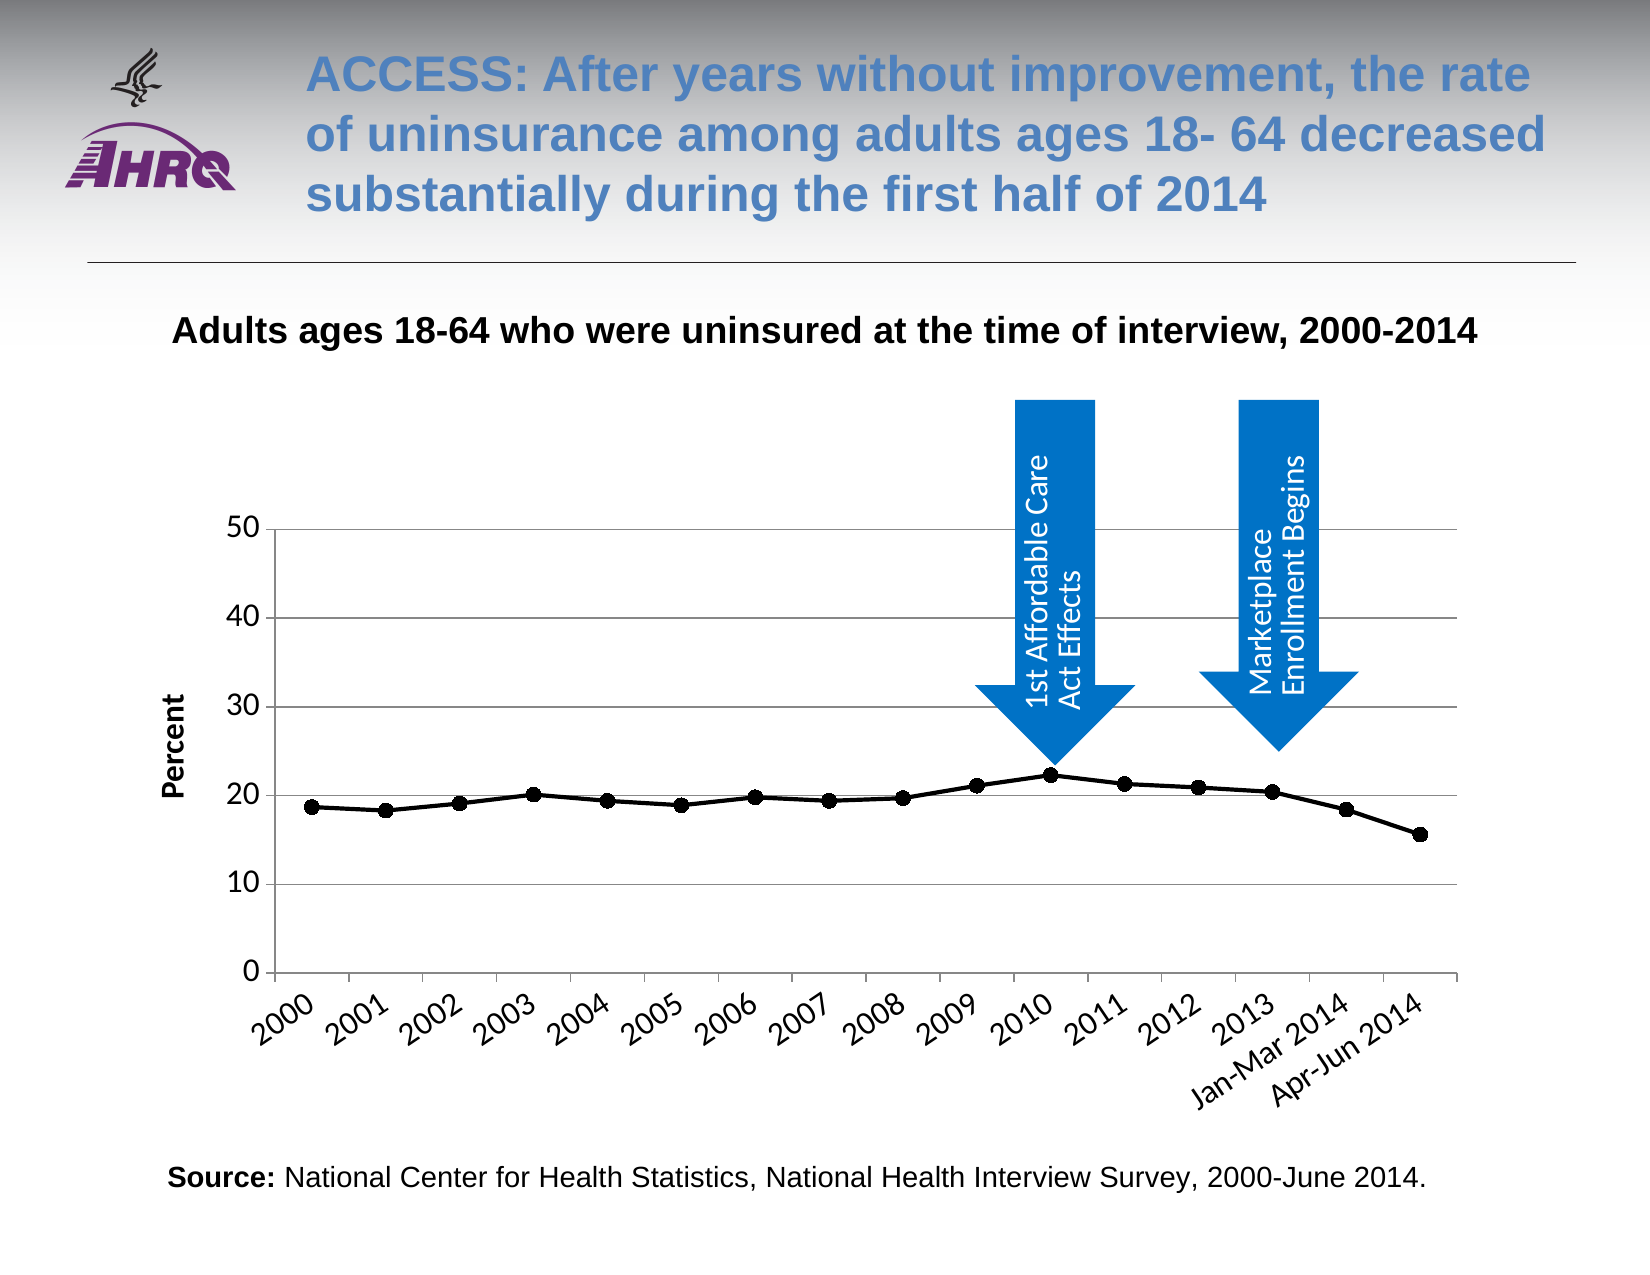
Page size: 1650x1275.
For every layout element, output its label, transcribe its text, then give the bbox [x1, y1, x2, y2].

list Adults ages 18-64 who were uninsured at the time of interview, 2000-2014 [82, 297, 1568, 1075]
text_box Source: National Center for Health Statistics, National Health Interview Survey, 2000-June 2014. [165, 1158, 1429, 1218]
picture [0, 0, 1650, 1275]
title ACCESS: After years without improvement, the rate of uninsurance among adults ages 18- 64 decreased substantially during the first half of 2014 [288, 51, 1568, 213]
text_box [191, 116, 1456, 297]
chart [148, 399, 1499, 1136]
